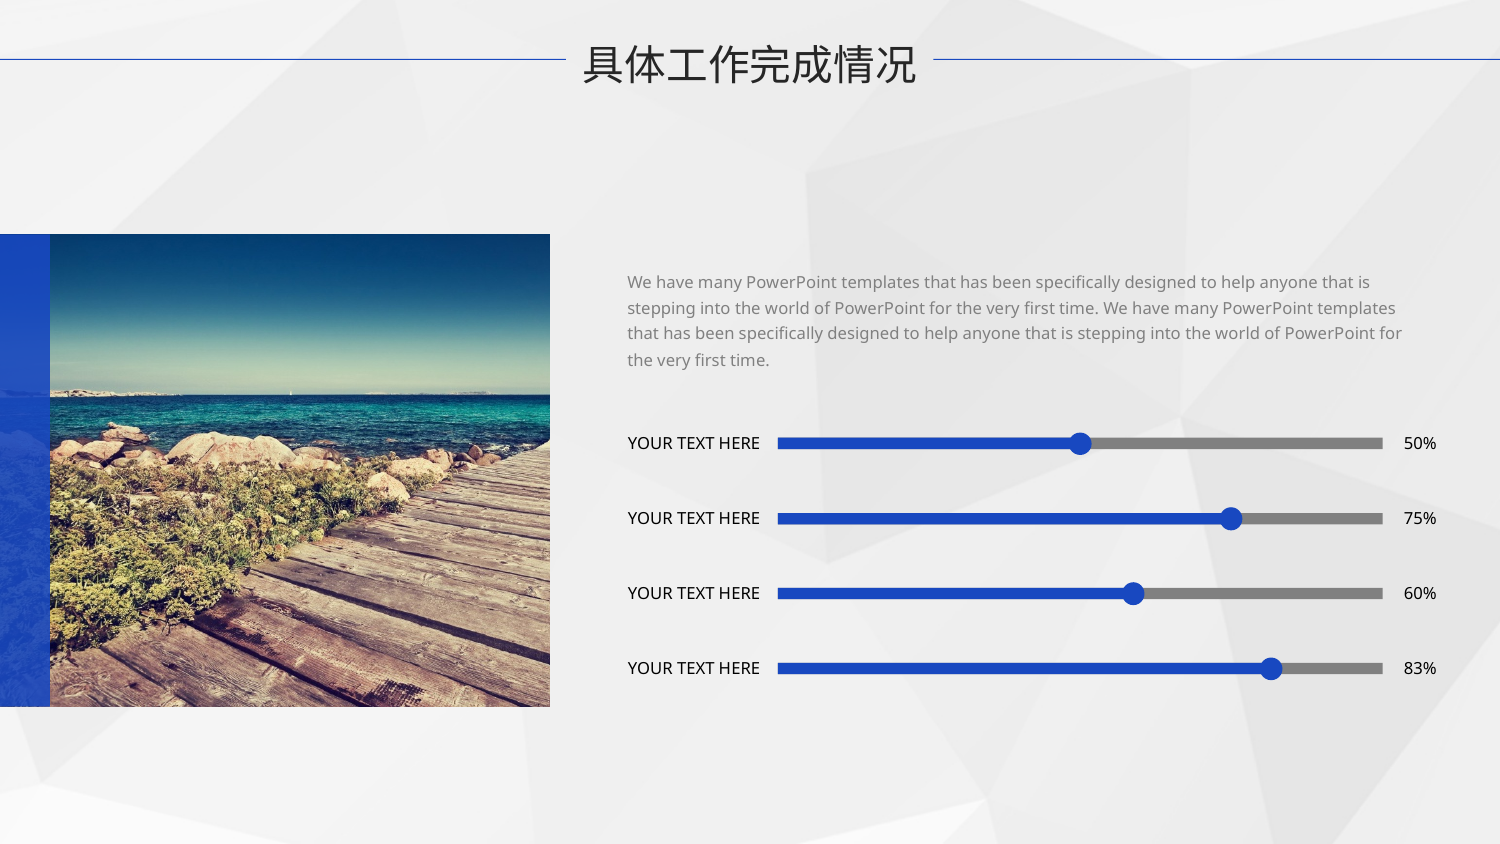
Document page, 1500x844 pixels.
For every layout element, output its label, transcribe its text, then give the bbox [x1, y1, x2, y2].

text_box YOUR TEXT HERE [627, 432, 761, 454]
text_box [1219, 507, 1243, 531]
text_box 50% [1404, 432, 1438, 454]
text_box [777, 662, 1261, 675]
picture [0, 0, 1500, 844]
text_box [777, 437, 1070, 450]
text_box [1090, 437, 1383, 450]
text_box 具体工作完成情况 [568, 31, 932, 97]
text_box YOUR TEXT HERE [627, 582, 761, 604]
text_box YOUR TEXT HERE [627, 507, 761, 529]
text_box [1068, 432, 1092, 455]
text_box 83% [1404, 657, 1438, 679]
text_box [1122, 582, 1145, 606]
text_box [1144, 587, 1383, 600]
text_box [1259, 657, 1283, 681]
text_box 75% [1404, 507, 1438, 529]
text_box [777, 513, 1221, 525]
text_box [777, 587, 1123, 600]
text_box [0, 234, 50, 707]
text_box [1281, 662, 1383, 675]
text_box We have many PowerPoint templates that has been specifically designed to help anyone that is stepping into the world of PowerPoint for the very first time. We have many PowerPoint templates that has been specifically designed to help anyone that is stepping into the world of PowerPoint for the very first time. [612, 258, 1440, 377]
text_box YOUR TEXT HERE [627, 657, 761, 679]
text_box [50, 234, 550, 707]
text_box 60% [1404, 582, 1438, 604]
text_box [1242, 513, 1383, 525]
